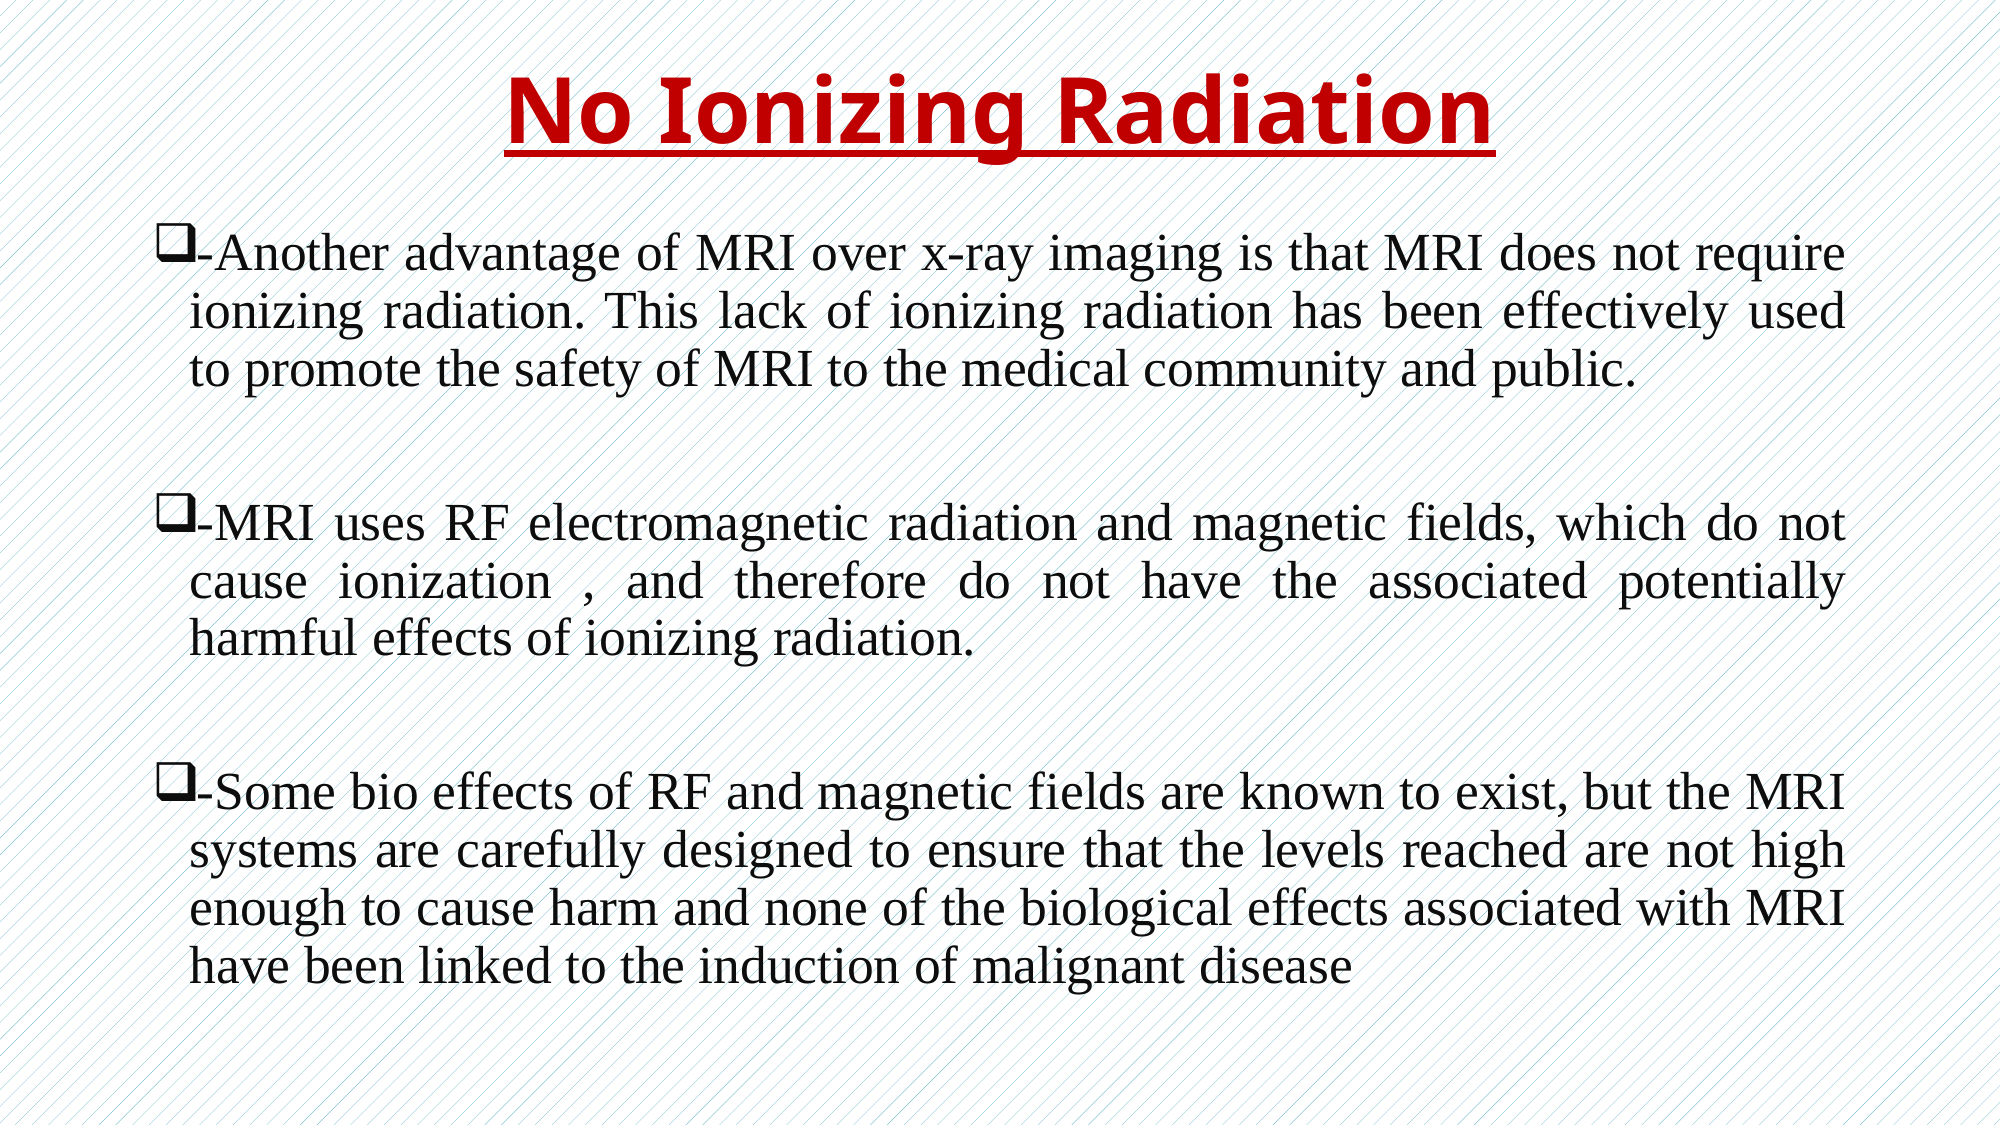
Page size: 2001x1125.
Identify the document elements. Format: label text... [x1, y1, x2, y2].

list -Another advantage of MRI over x-ray imaging is that MRI does not require ionizing radiation. This lack of ionizing radiation has been effectively used to promote the safety of MRI to the medical community and public. -MRI uses RF electromagnetic radiation and magnetic fields, which do not cause ionization , and therefore do not have the associated potentially harmful effects of ionizing radiation. -Some bio effects of RF and magnetic fields are known to exist, but the MRI systems are carefully designed to ensure that the levels reached are not high enough to cause harm and none of the biological effects associated with MRI have been linked to the induction of malignant disease [137, 216, 1863, 1014]
title No Ionizing Radiation [137, 59, 1863, 216]
